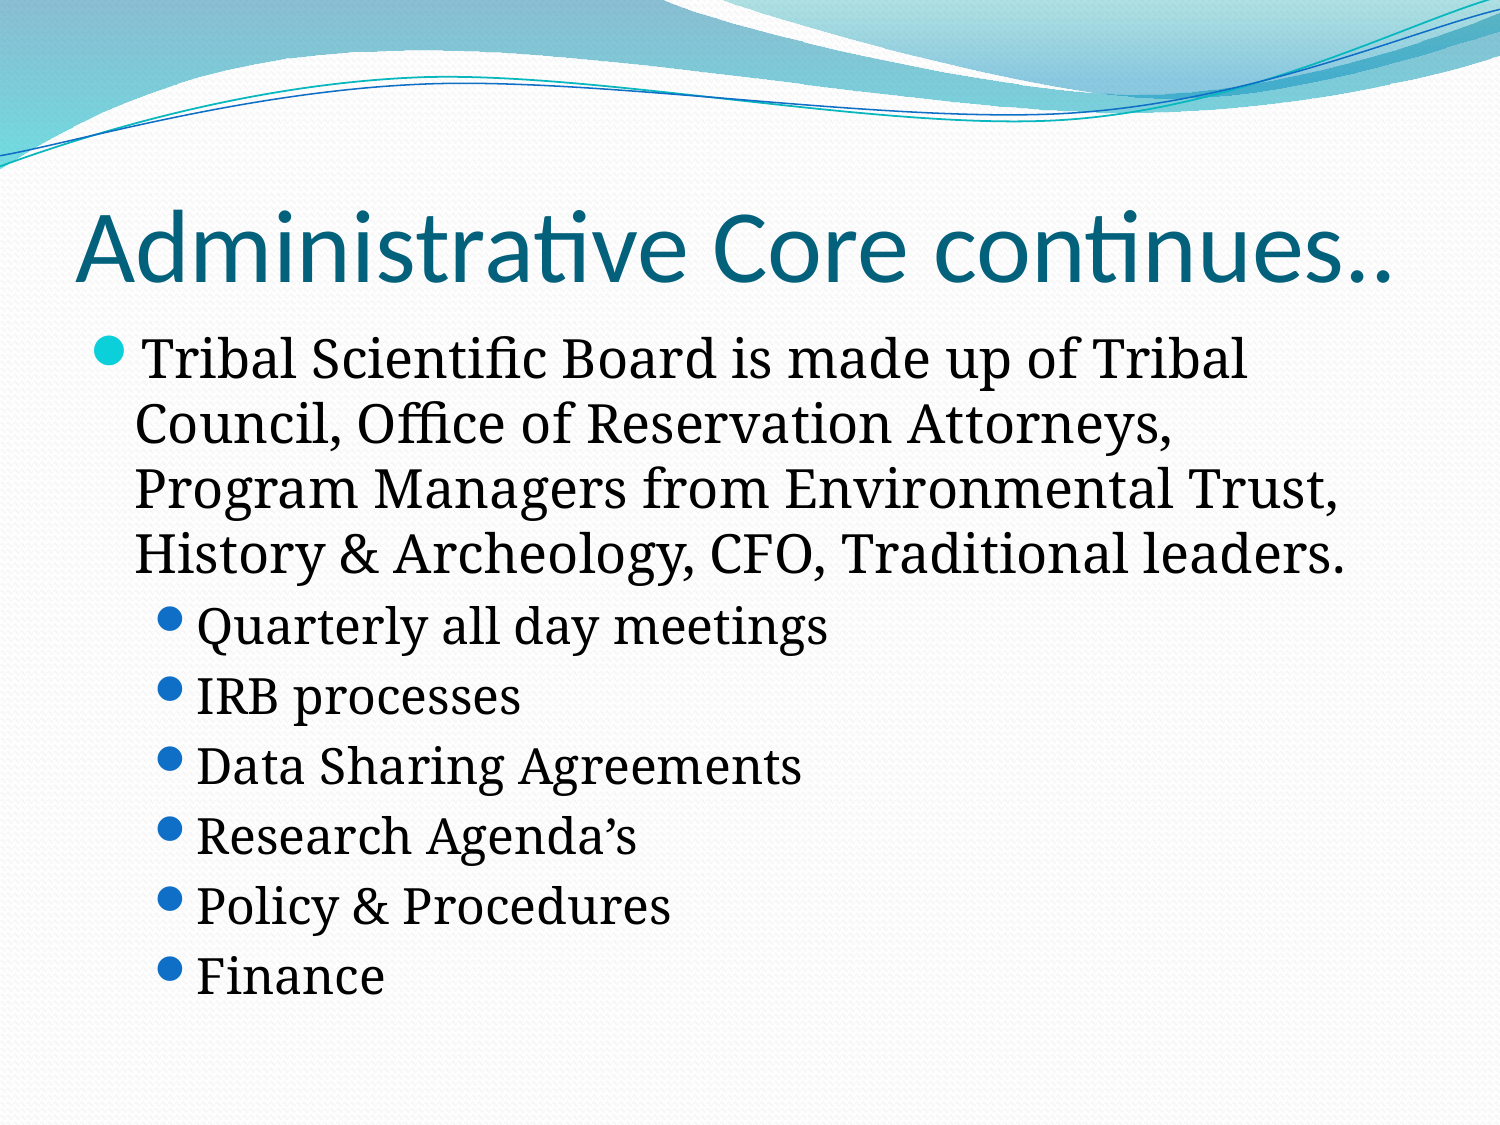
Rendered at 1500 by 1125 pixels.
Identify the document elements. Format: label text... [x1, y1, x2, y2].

title Administrative Core continues.. [75, 115, 1425, 303]
list Tribal Scientific Board is made up of Tribal Council, Office of Reservation Attorneys, Program Managers from Environmental Trust, History & Archeology, CFO, Traditional leaders. Quarterly all day meetings IRB processes Data Sharing Agreements Research Agenda’s Policy & Procedures Finance [75, 317, 1425, 1088]
